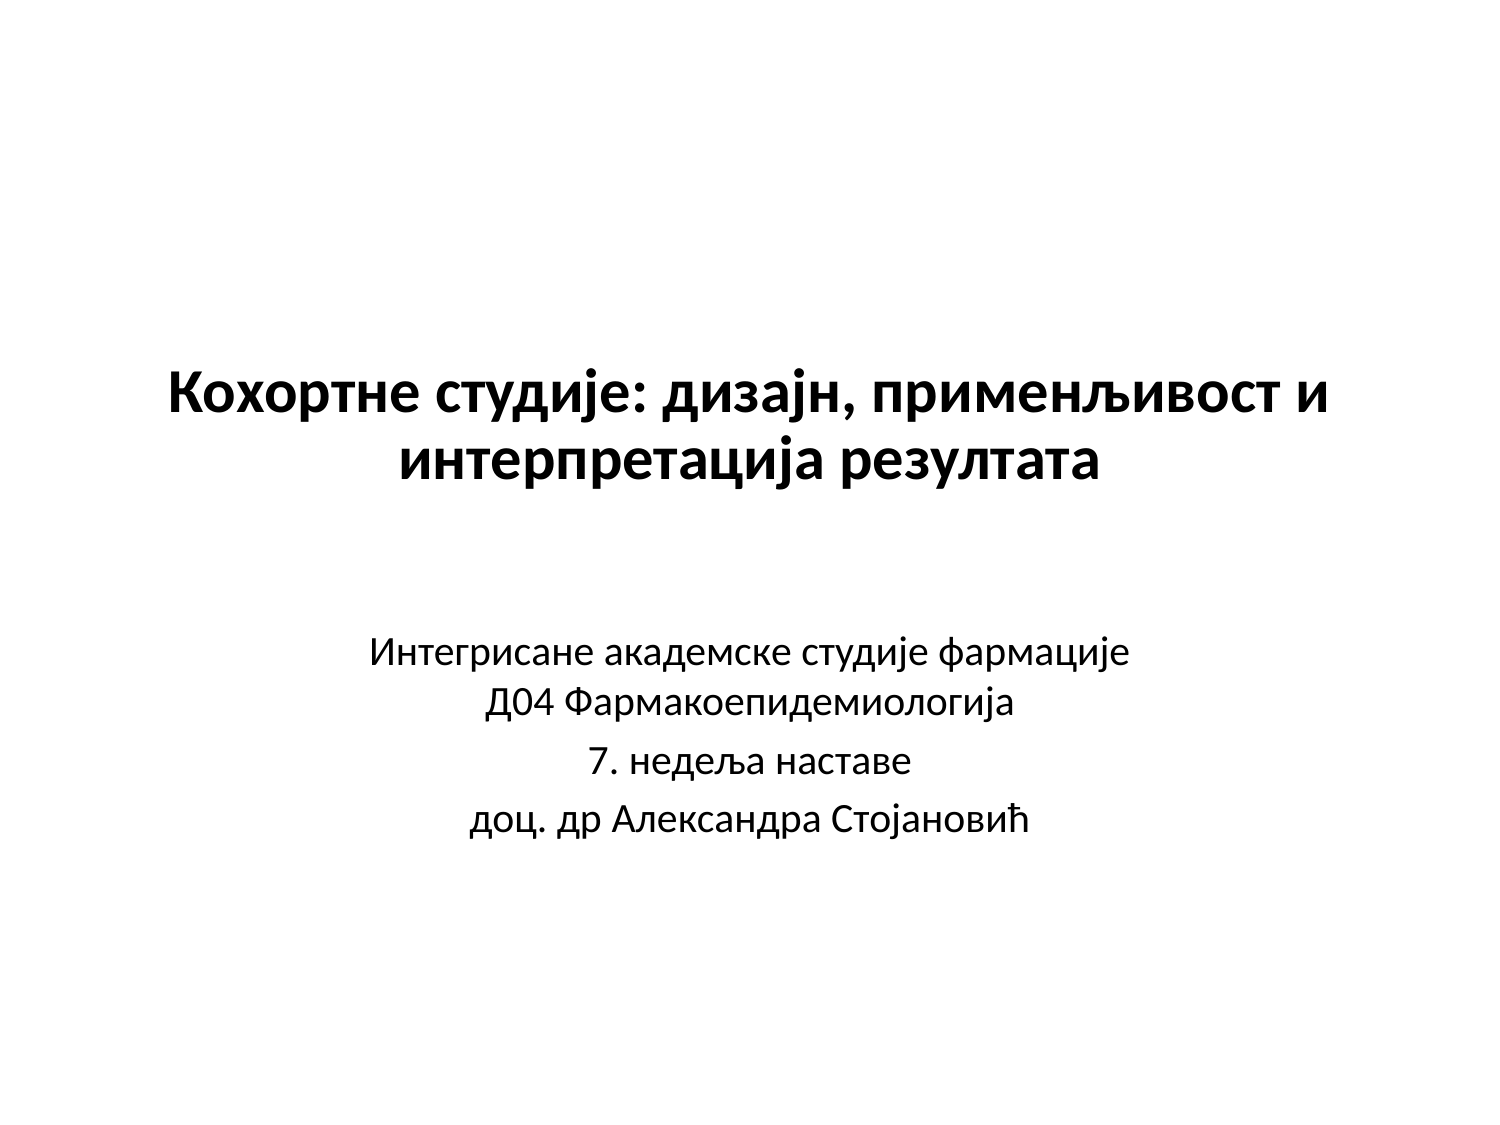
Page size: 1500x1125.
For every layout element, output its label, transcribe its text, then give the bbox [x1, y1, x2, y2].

title Кохортне студије: дизајн, применљивост и интерпретација резултата [112, 184, 1388, 576]
subtitle Интегрисане академске студије фармације Д04 Фармакоепидемиологија 7. недеља наставе доц. др Александра Стојановић [187, 616, 1313, 889]
